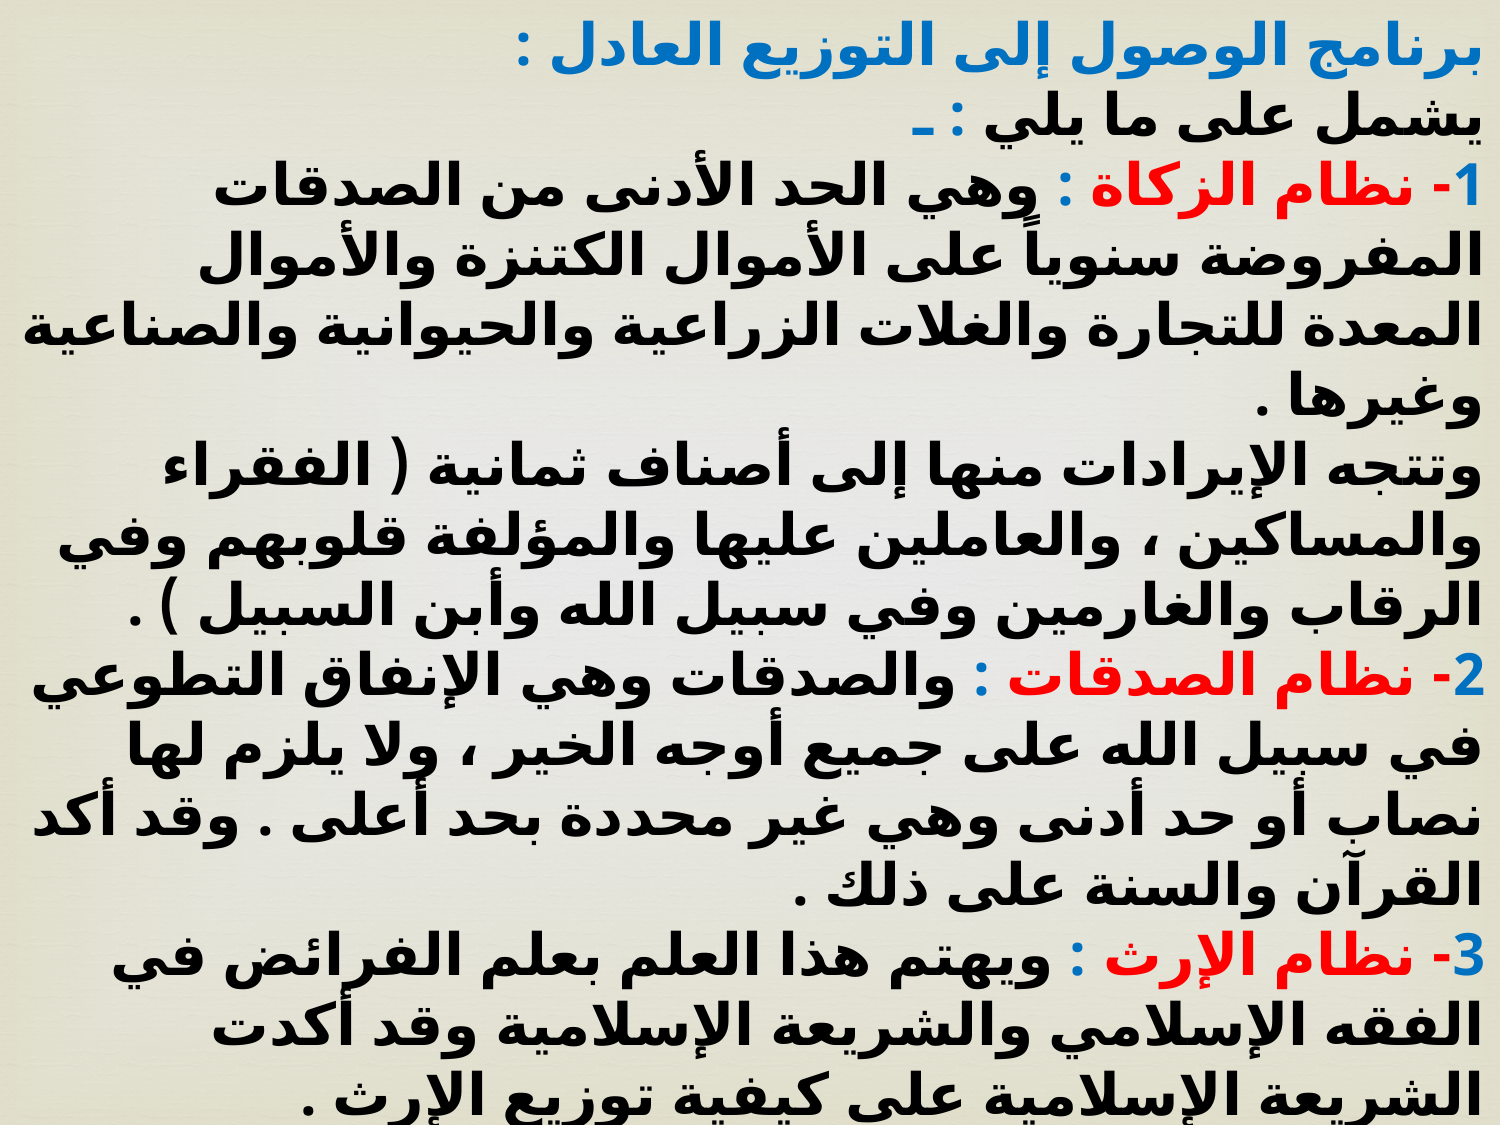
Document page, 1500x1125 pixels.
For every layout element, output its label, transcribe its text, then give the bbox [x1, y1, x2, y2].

text_box برنامج الوصول إلى التوزيع العادل : يشمل على ما يلي : ـ 1- نظام الزكاة : وهي الحد الأدنى من الصدقات المفروضة سنوياً على الأموال الكتنزة والأموال المعدة للتجارة والغلات الزراعية والحيوانية والصناعية وغيرها . وتتجه الإيرادات منها إلى أصناف ثمانية ( الفقراء والمساكين ، والعاملين عليها والمؤلفة قلوبهم وفي الرقاب والغارمين وفي سبيل الله وأبن السبيل ) . 2- نظام الصدقات : والصدقات وهي الإنفاق التطوعي في سبيل الله على جميع أوجه الخير ، ولا يلزم لها نصاب أو حد أدنى وهي غير محددة بحد أعلى . وقد أكد القرآن والسنة على ذلك . 3- نظام الإرث : ويهتم هذا العلم بعلم الفرائض في الفقه الإسلامي والشريعة الإسلامية وقد أكدت الشريعة الإسلامية على كيفية توزيع الإرث . 4- تحقيق القوة المادية والرمية للأمة الإسلامية . مقطع فيديو ( الغرب يطالب بتطبيق نظام الاقتصاد الاسلامي ) http://www.youtube.com/watch?v=9u62WAwWaLI [0, 0, 1500, 1125]
